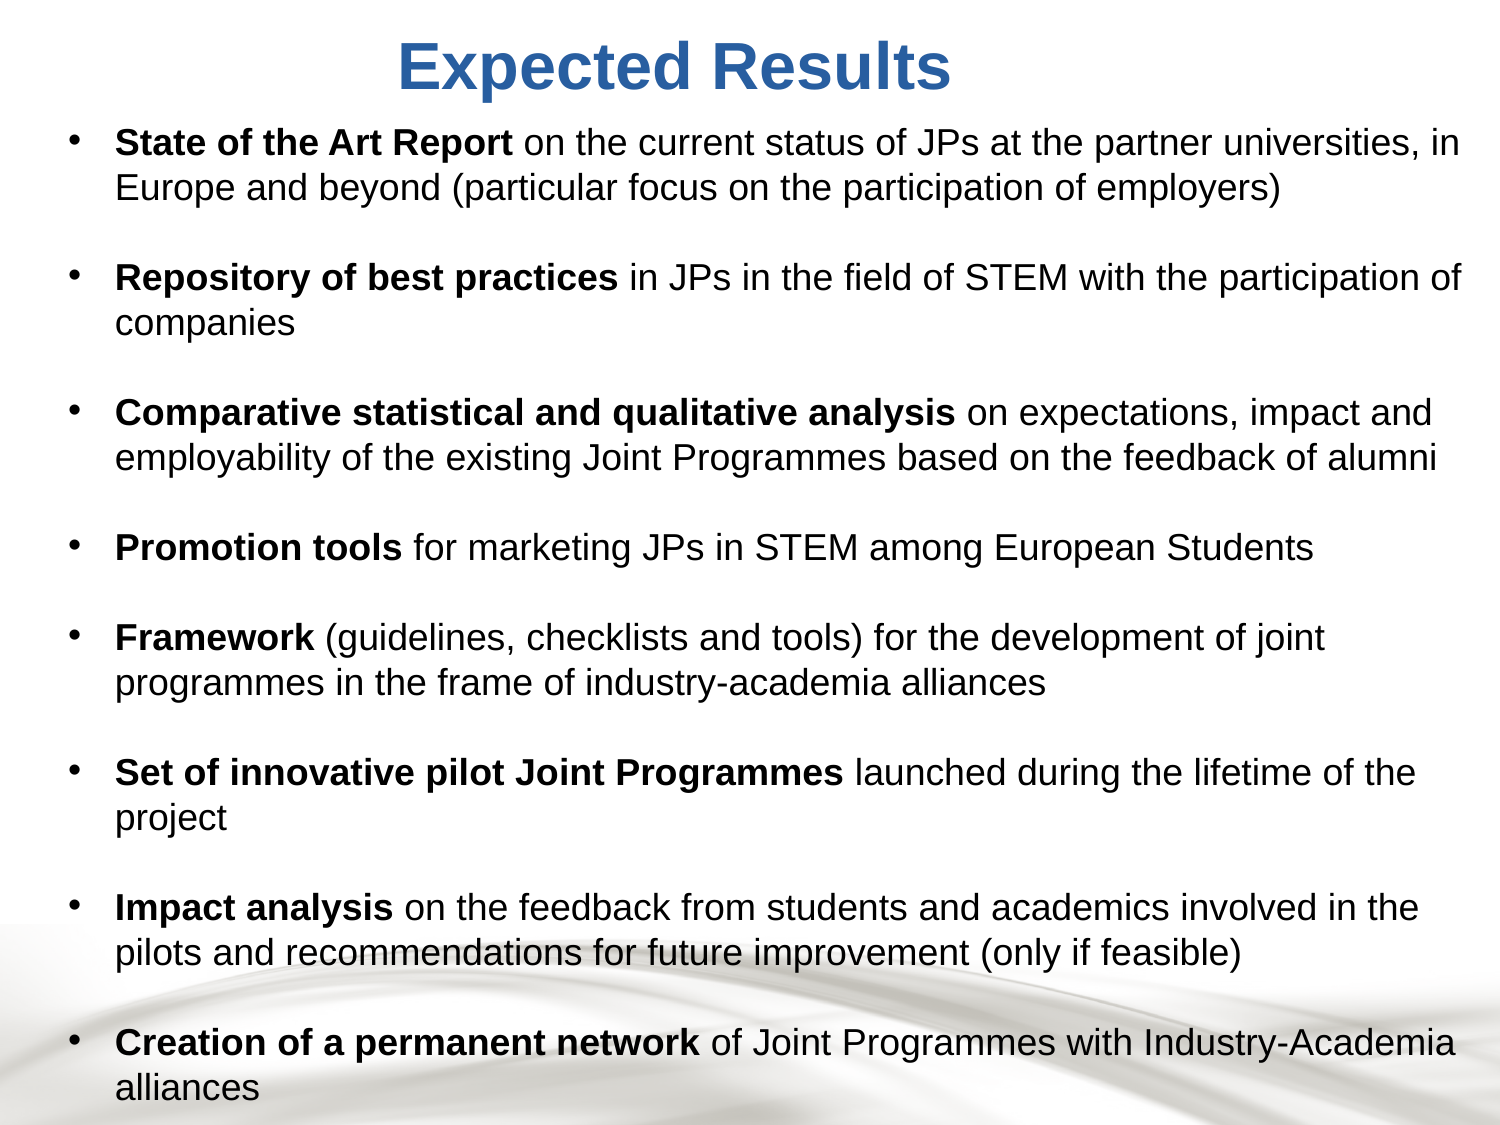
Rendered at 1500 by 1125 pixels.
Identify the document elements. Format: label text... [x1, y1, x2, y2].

text_box State of the Art Report on the current status of JPs at the partner universities, in Europe and beyond (particular focus on the participation of employers) Repository of best practices in JPs in the field of STEM with the participation of companies Comparative statistical and qualitative analysis on expectations, impact and employability of the existing Joint Programmes based on the feedback of alumni Promotion tools for marketing JPs in STEM among European Students Framework (guidelines, checklists and tools) for the development of joint programmes in the frame of industry-academia alliances Set of innovative pilot Joint Programmes launched during the lifetime of the project Impact analysis on the feedback from students and academics involved in the pilots and recommendations for future improvement (only if feasible) Creation of a permanent network of Joint Programmes with Industry-Academia alliances [53, 110, 1500, 924]
picture [0, 924, 1500, 1125]
text_box Expected Results [112, 15, 1238, 110]
